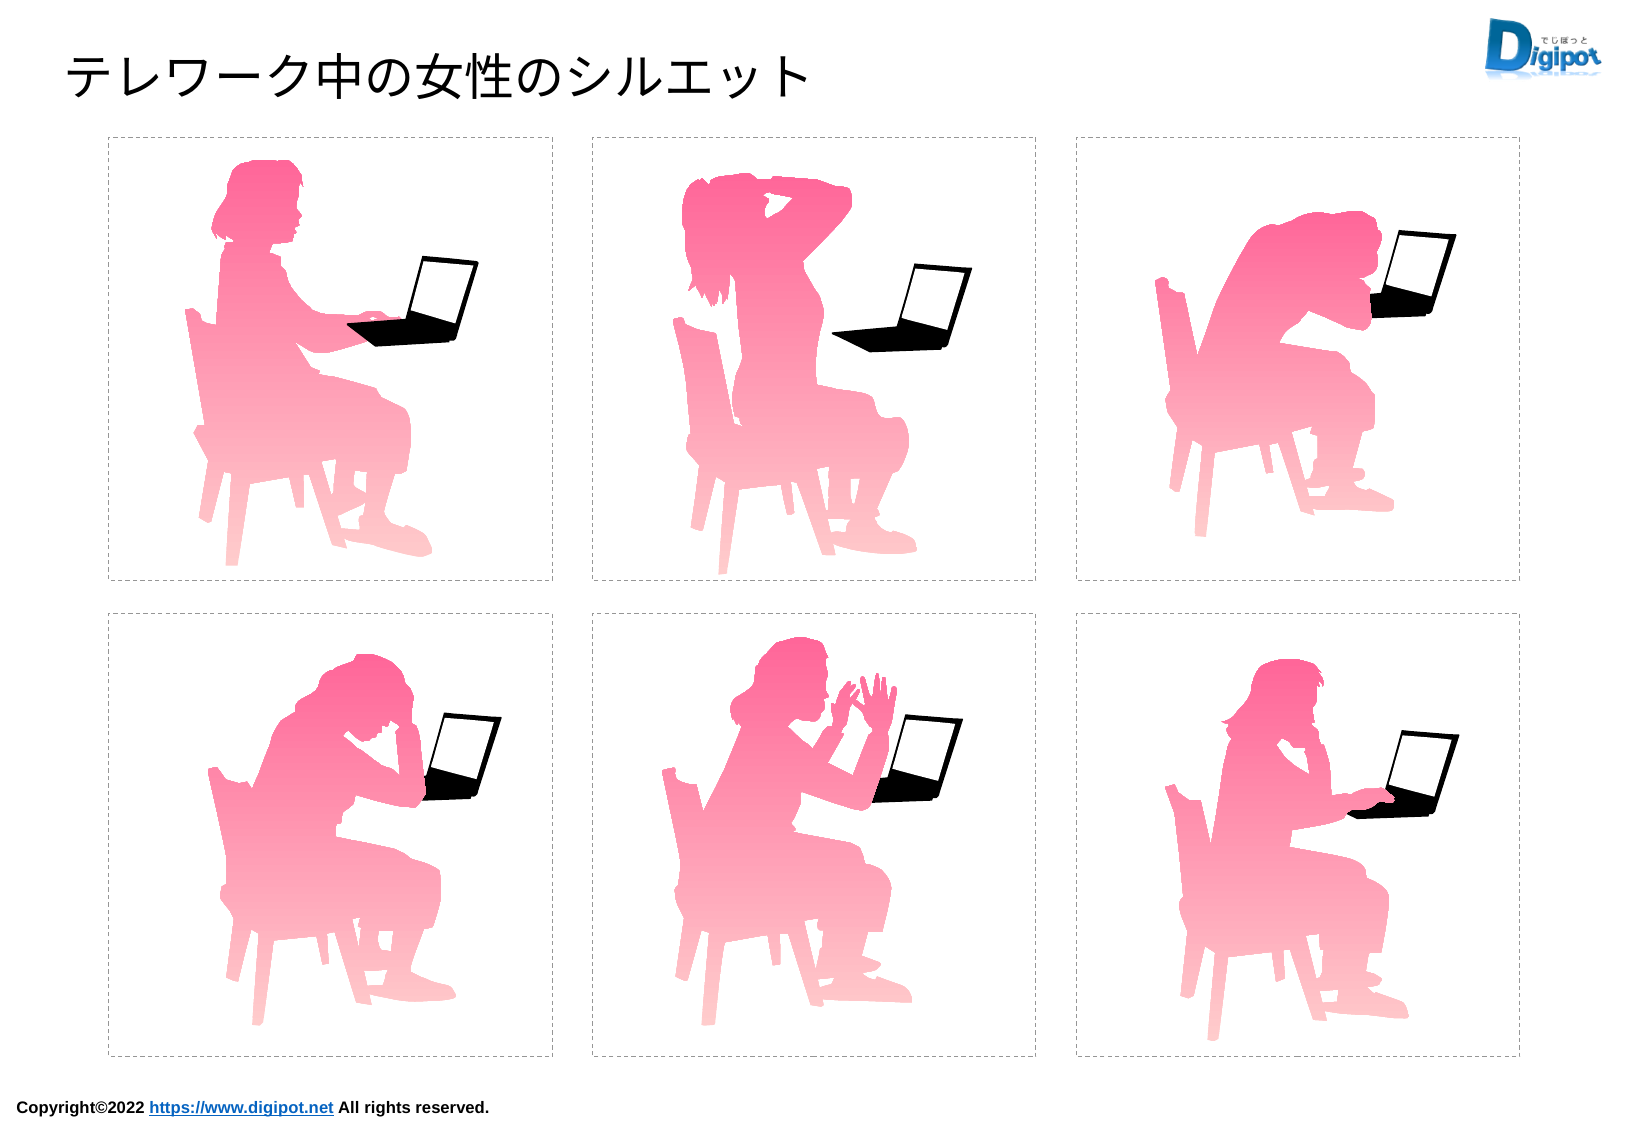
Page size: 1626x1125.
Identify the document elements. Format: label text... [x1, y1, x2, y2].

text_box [661, 636, 964, 1026]
picture [1485, 18, 1602, 82]
text_box テレワーク中の女性のシルエット [49, 38, 829, 113]
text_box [208, 653, 502, 1026]
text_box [185, 159, 479, 566]
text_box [1165, 658, 1460, 1042]
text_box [1155, 210, 1457, 537]
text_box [672, 172, 973, 575]
